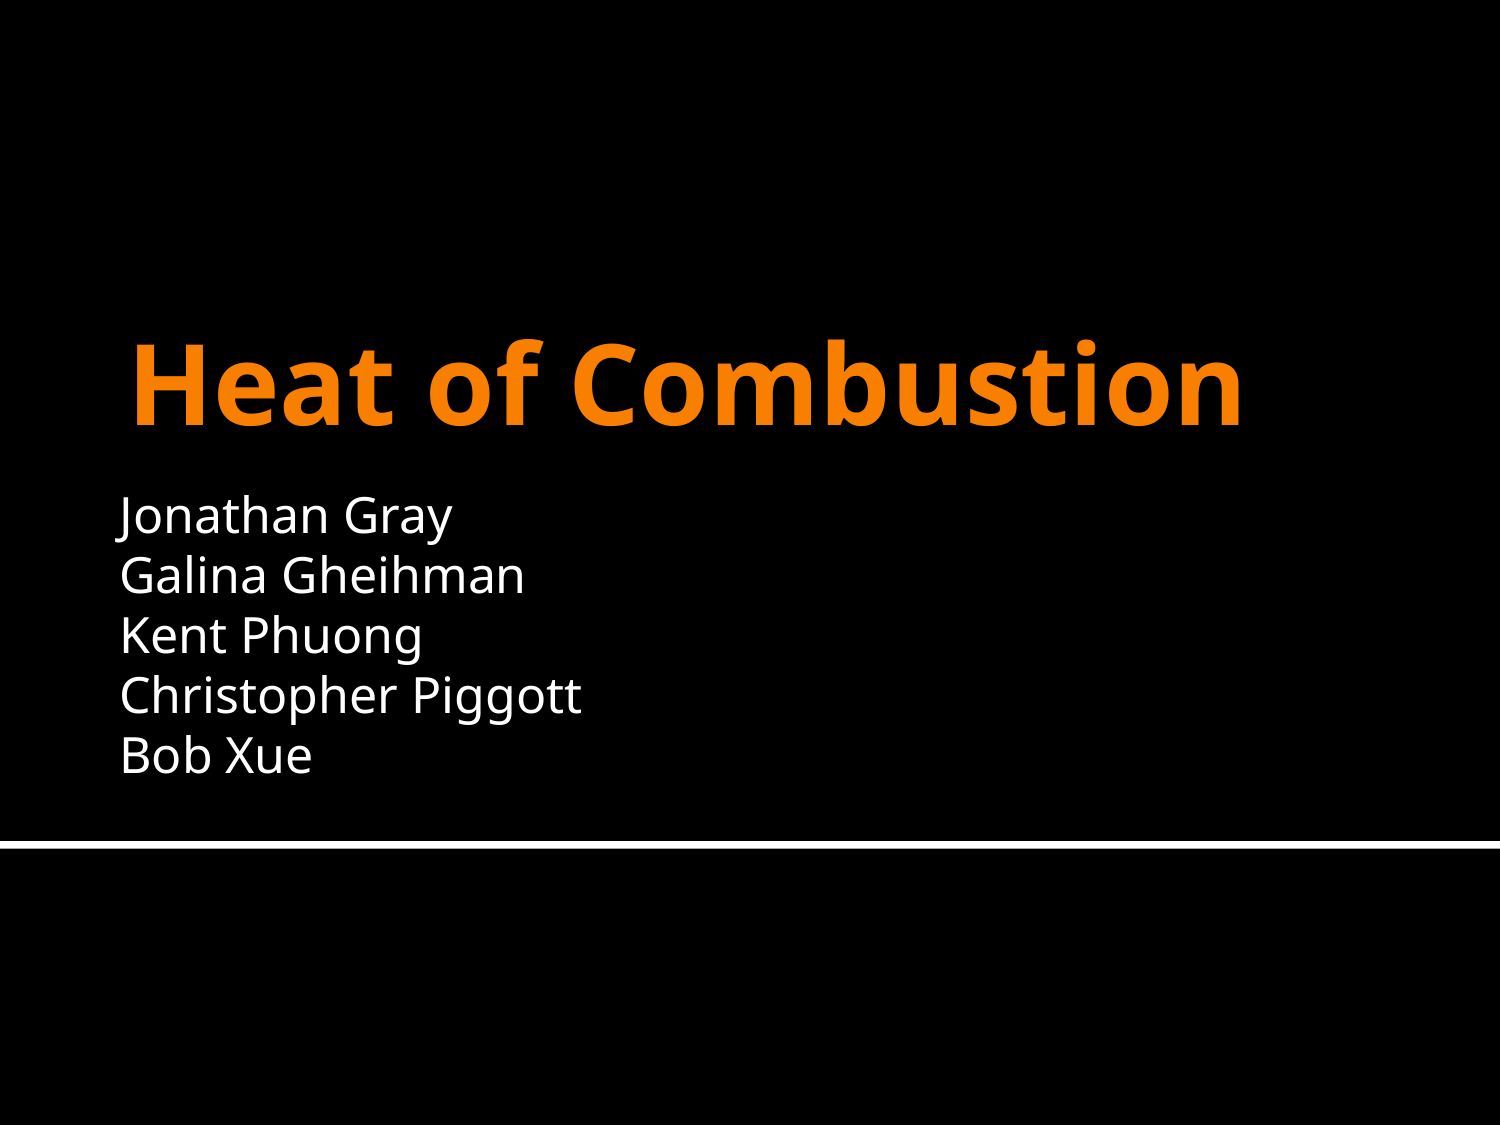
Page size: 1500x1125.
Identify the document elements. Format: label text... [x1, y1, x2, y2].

title Heat of Combustion [112, 312, 1438, 587]
subtitle Jonathan Gray Galina Gheihman Kent Phuong Christopher Piggott Bob Xue [99, 537, 1426, 784]
